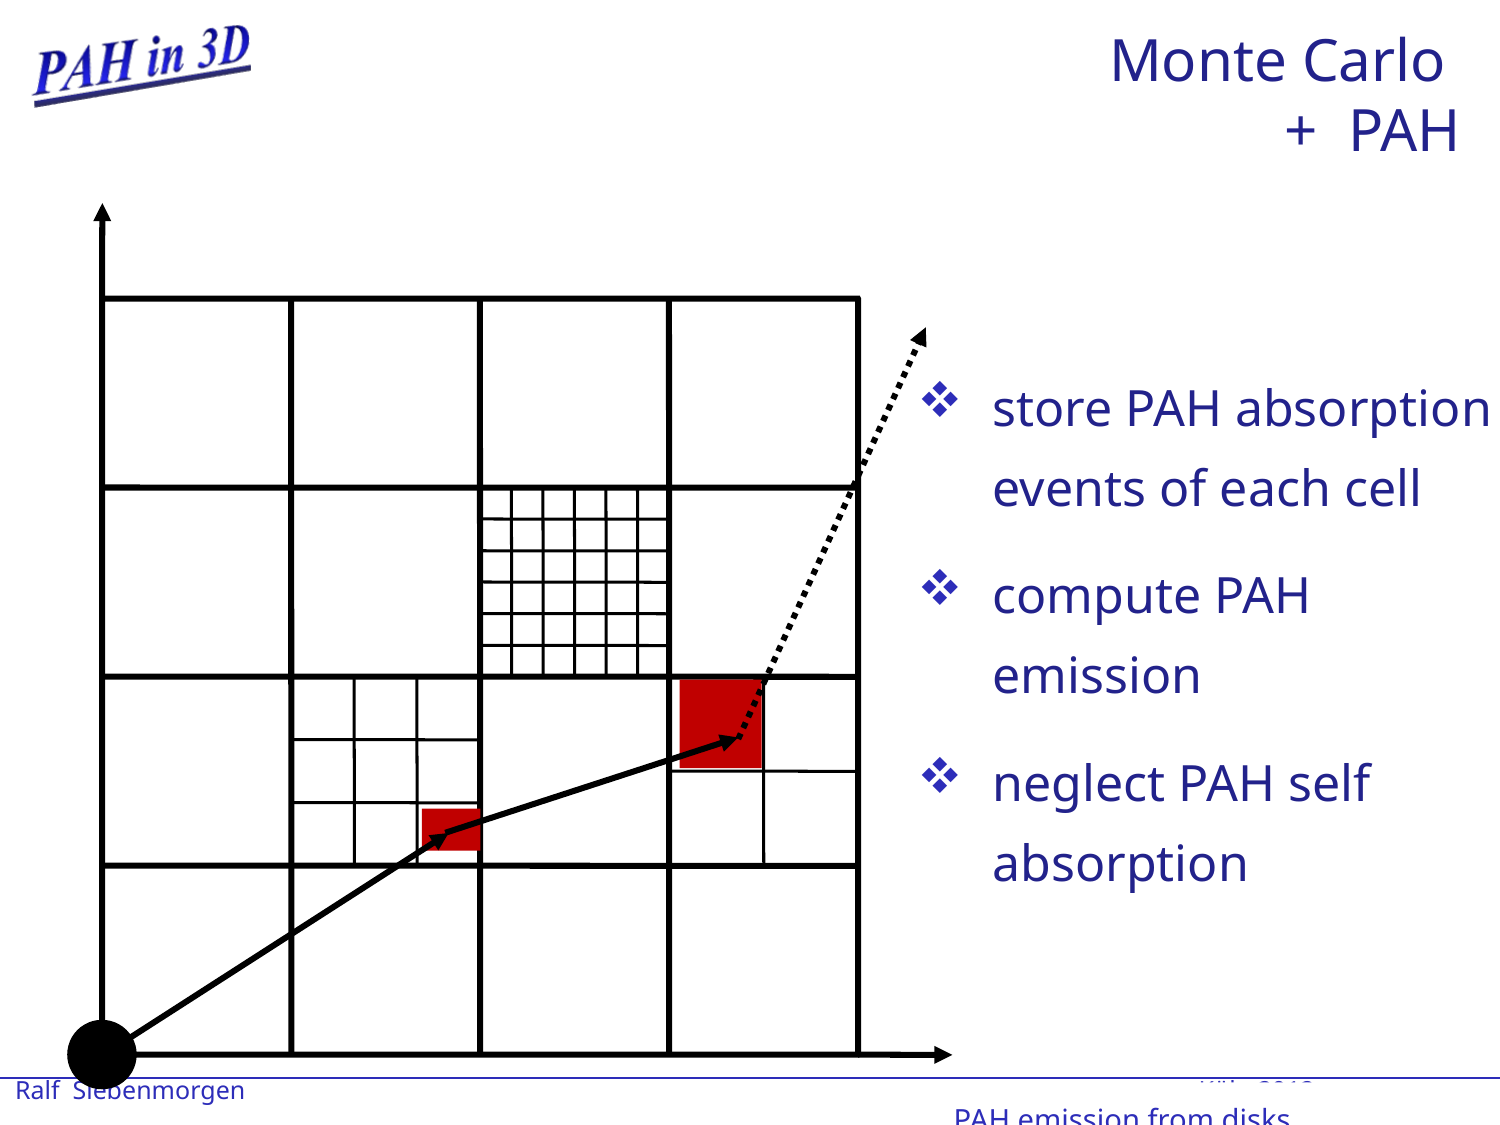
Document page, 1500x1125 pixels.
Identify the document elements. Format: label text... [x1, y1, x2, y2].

text_box [544, 614, 574, 645]
text_box [858, 1048, 953, 1062]
text_box [638, 583, 669, 613]
text_box [607, 520, 637, 550]
text_box [575, 488, 637, 519]
text_box [445, 735, 738, 833]
text_box [102, 488, 291, 676]
text_box [575, 614, 606, 645]
text_box [481, 761, 669, 865]
text_box [544, 583, 574, 613]
text_box [607, 614, 637, 645]
text_box [670, 488, 859, 676]
text_box [423, 822, 481, 851]
text_box [512, 646, 543, 676]
text_box [638, 520, 669, 550]
text_box [481, 646, 511, 676]
text_box [638, 488, 669, 519]
text_box [543, 488, 574, 519]
text_box [355, 740, 480, 802]
text_box [575, 646, 606, 676]
text_box [764, 677, 859, 771]
text_box [607, 646, 637, 676]
text_box [544, 551, 574, 582]
text_box [575, 520, 606, 550]
text_box [292, 803, 354, 865]
text_box [638, 551, 669, 582]
text_box [607, 583, 637, 613]
text_box [101, 833, 449, 1056]
text_box [914, 327, 927, 348]
text_box [481, 677, 669, 820]
text_box [355, 677, 416, 739]
text_box [607, 551, 637, 582]
text_box [512, 614, 543, 645]
text_box [512, 520, 574, 550]
text_box [512, 488, 542, 519]
text_box [638, 614, 669, 645]
text_box PAH emission from disks [738, 1082, 1500, 1125]
text_box [132, 936, 291, 1055]
text_box [638, 646, 669, 676]
text_box [67, 1020, 136, 1089]
text_box [292, 740, 354, 802]
text_box [355, 803, 417, 865]
text_box [292, 866, 480, 1055]
text_box [481, 488, 511, 550]
text_box [102, 866, 291, 1036]
text_box [401, 855, 417, 865]
text_box [670, 866, 859, 1055]
text_box store PAH absorption events of each cell compute PAH emission neglect PAH self absorption [902, 351, 1500, 1043]
text_box [512, 583, 543, 613]
text_box [96, 203, 109, 300]
text_box [764, 772, 859, 865]
text_box [292, 488, 480, 676]
text_box [575, 583, 606, 613]
text_box [417, 677, 480, 739]
text_box [512, 551, 543, 582]
text_box Monte Carlo + PAH [1101, 27, 1477, 153]
text_box [670, 677, 763, 759]
text_box [481, 866, 669, 1055]
text_box [292, 298, 859, 487]
text_box [418, 851, 480, 865]
text_box [481, 614, 511, 645]
text_box [481, 551, 511, 613]
text_box [670, 687, 763, 771]
text_box [670, 772, 763, 865]
text_box [102, 298, 291, 487]
text_box [575, 551, 606, 582]
picture [0, 0, 300, 130]
text_box [421, 808, 481, 850]
text_box [418, 803, 480, 851]
text_box [102, 677, 291, 865]
text_box [679, 679, 762, 769]
text_box [544, 646, 574, 676]
text_box [292, 677, 354, 739]
